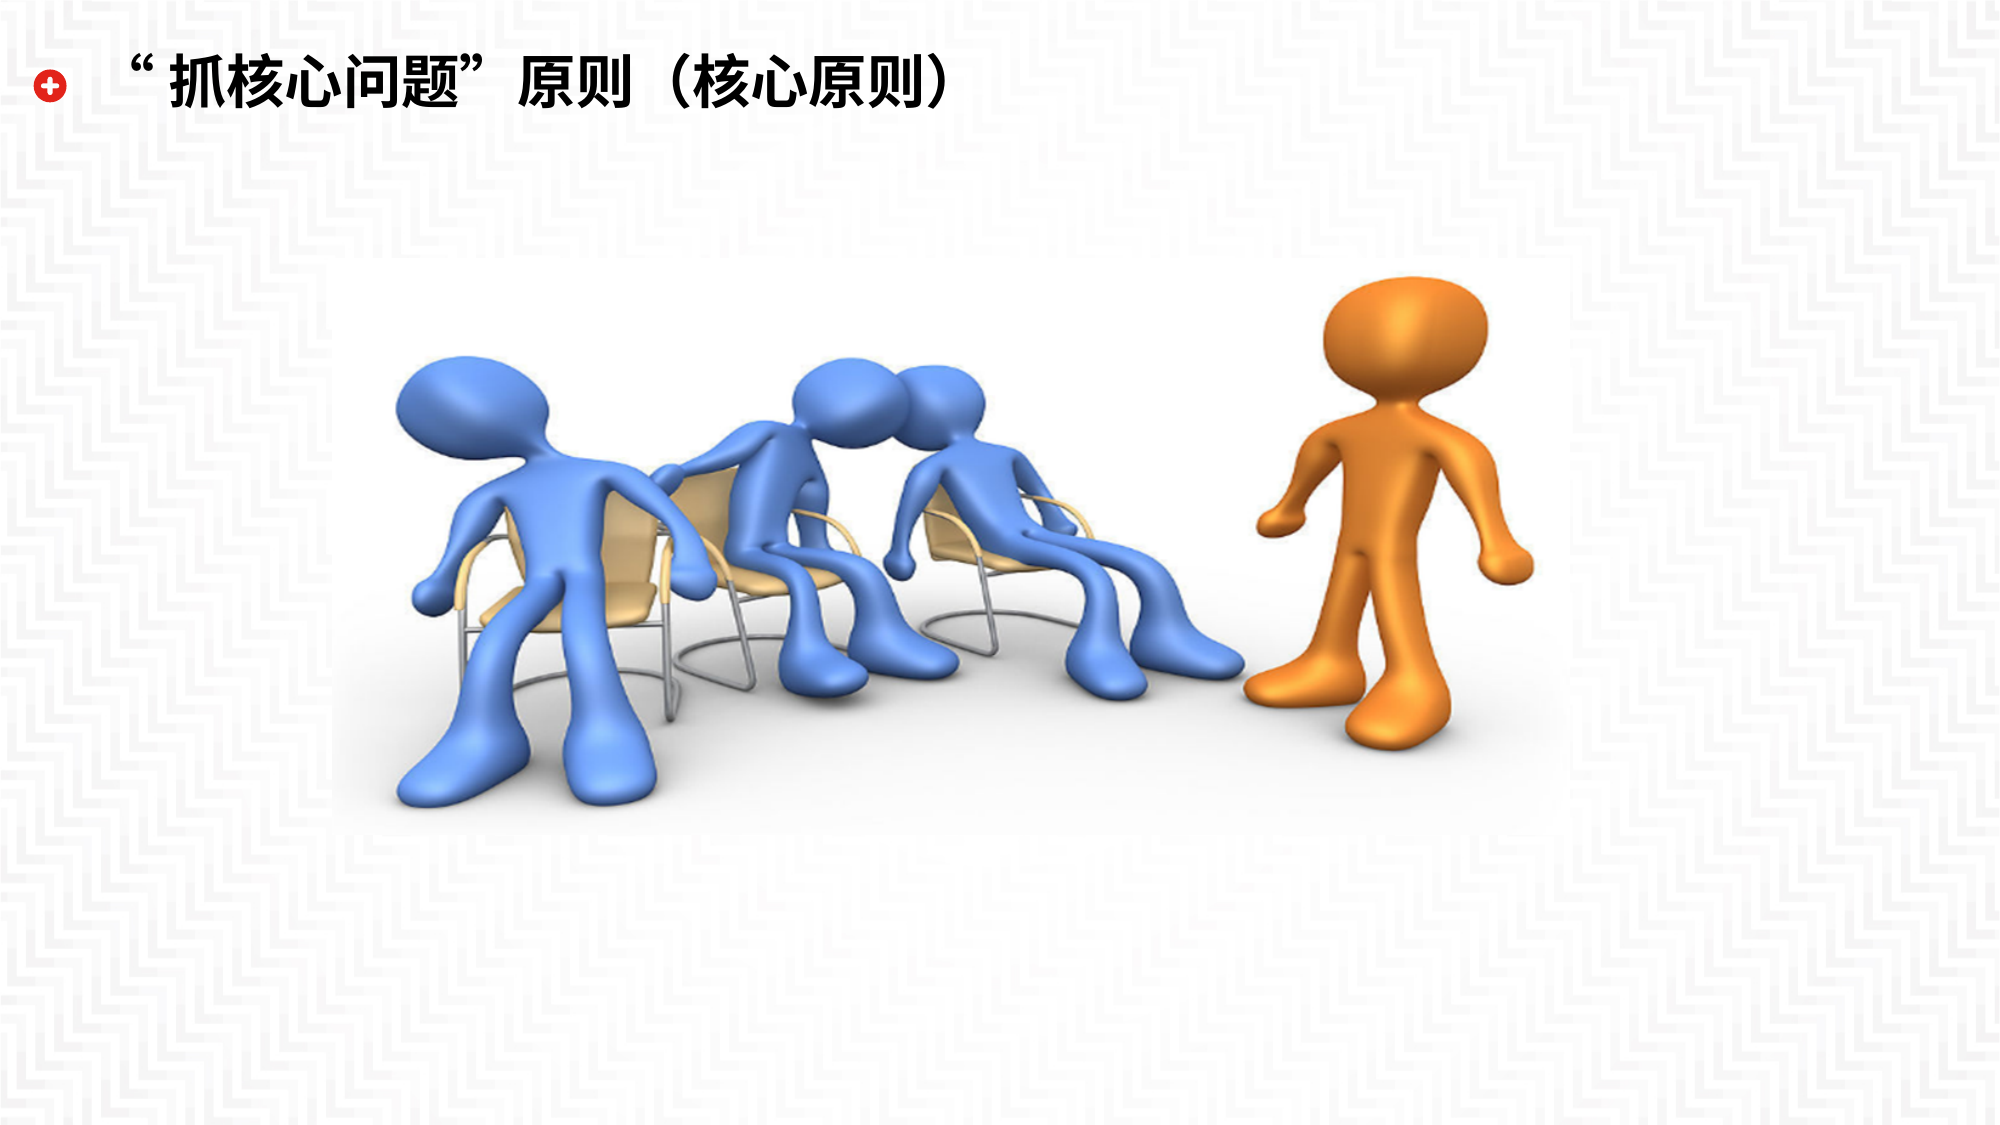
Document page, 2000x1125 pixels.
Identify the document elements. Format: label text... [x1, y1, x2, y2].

picture [0, 0, 2000, 1125]
text_box “抓核心问题”原则（核心原则） [85, 18, 1236, 144]
